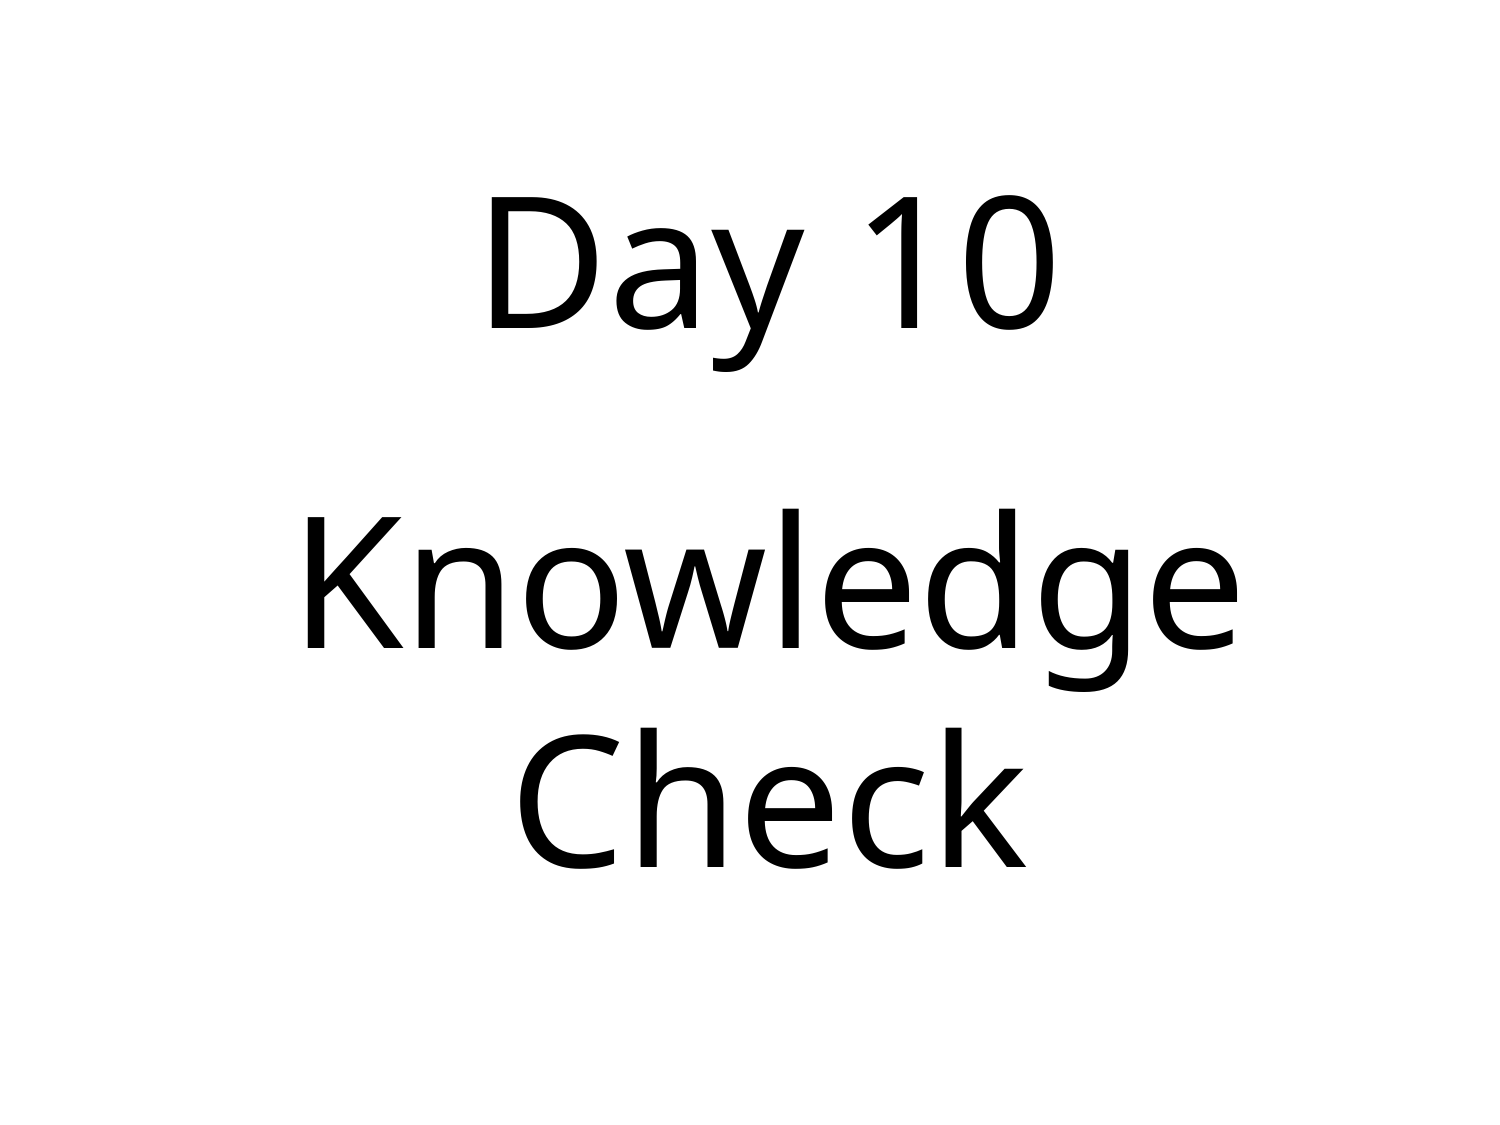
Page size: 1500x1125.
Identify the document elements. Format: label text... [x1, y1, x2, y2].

text_box Day 10 Knowledge Check [99, 137, 1438, 912]
